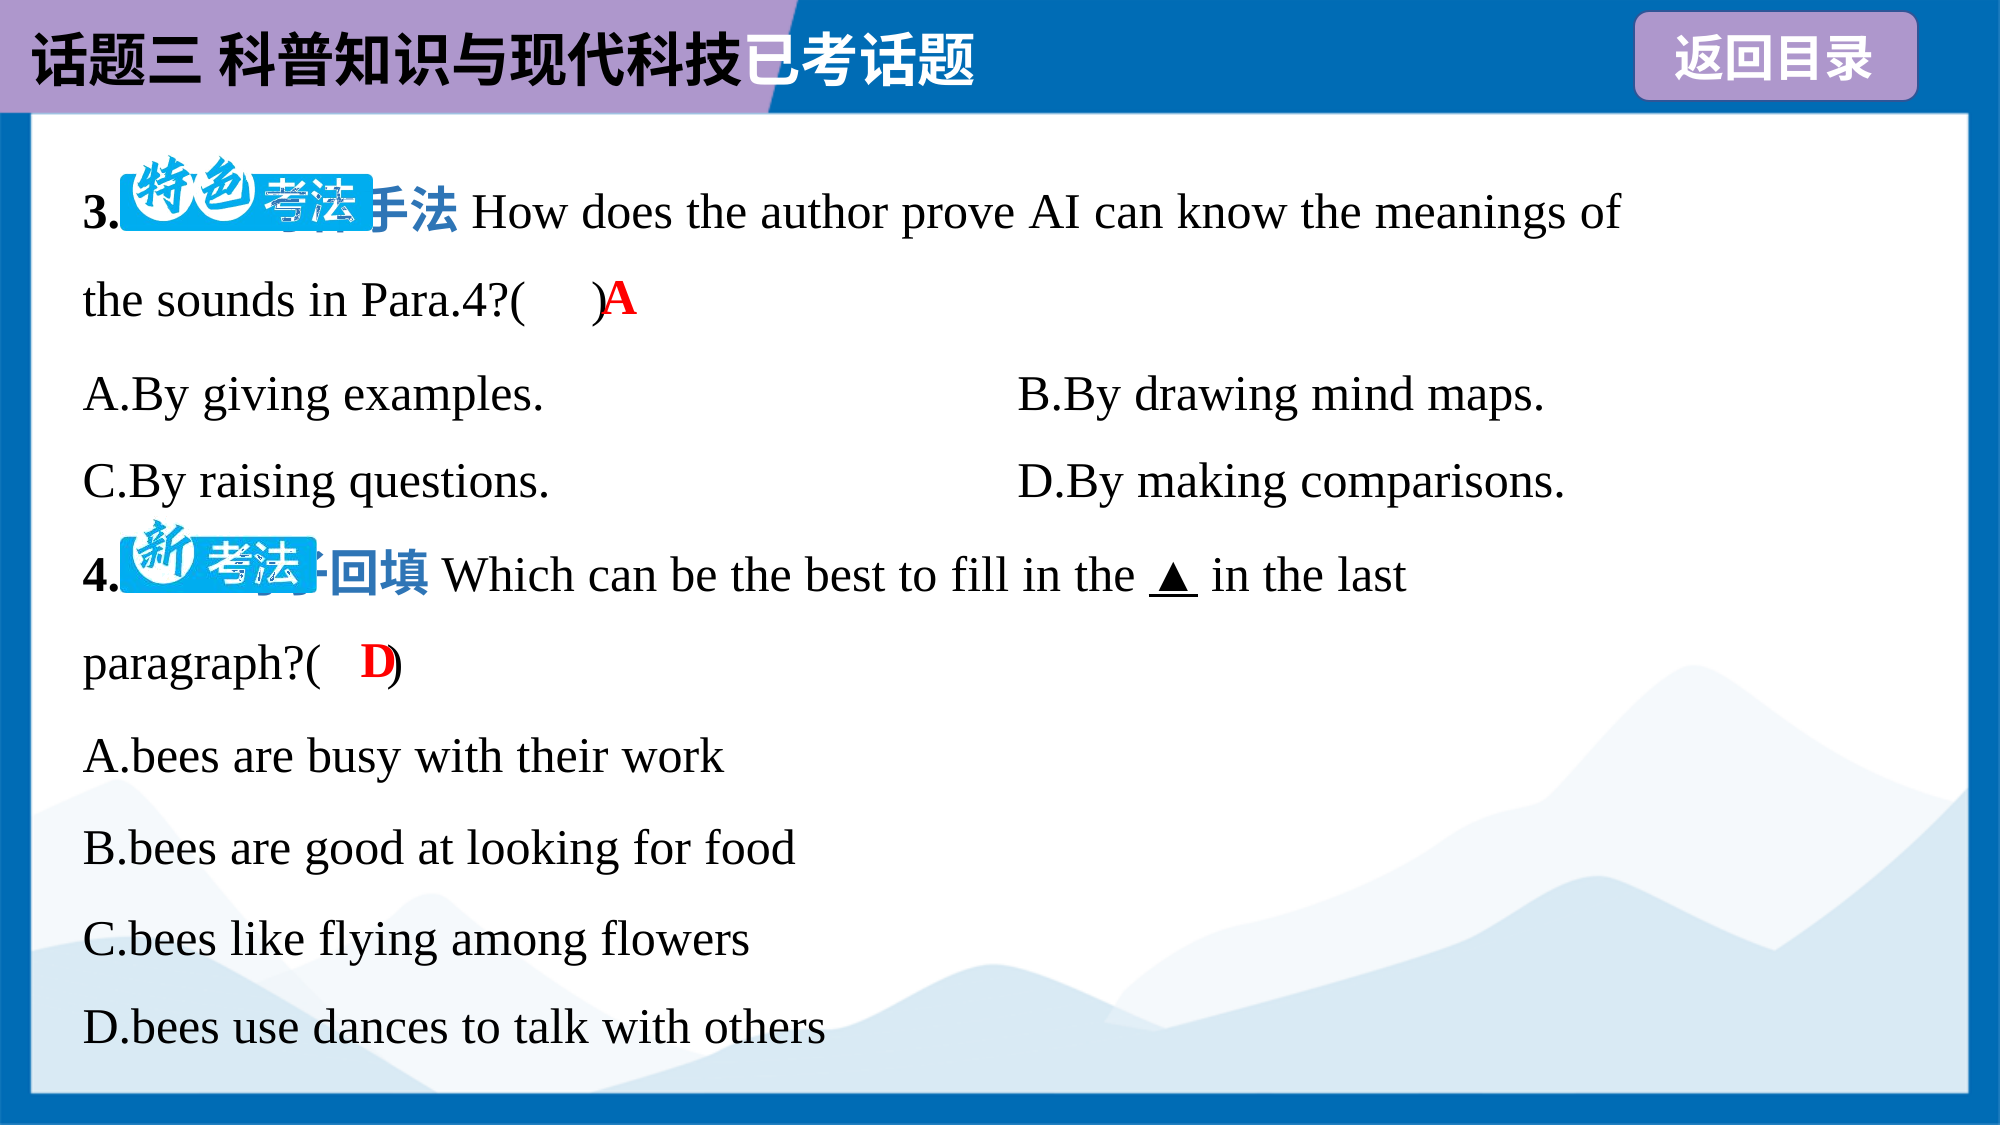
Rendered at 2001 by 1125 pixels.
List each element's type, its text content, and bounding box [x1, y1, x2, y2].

picture [0, 0, 2000, 1125]
text_box 3. 写作手法How does the author prove AI can know the meanings of the sounds in Para.4?( ) [82, 146, 1917, 317]
text_box A.By giving examples. B.By drawing mind maps. C.By raising questions. D.By making comparisons. [82, 328, 1917, 499]
text_box A.bees are busy with their work B.bees are good at looking for food C.bees like flying among flowers D.bees use dances to talk with others [82, 690, 1917, 1044]
text_box D [342, 599, 415, 679]
text_box A [582, 236, 656, 316]
text_box 4. 句子回填Which can be the best to fill in the ▲ in the last paragraph?( ) [82, 509, 1917, 680]
